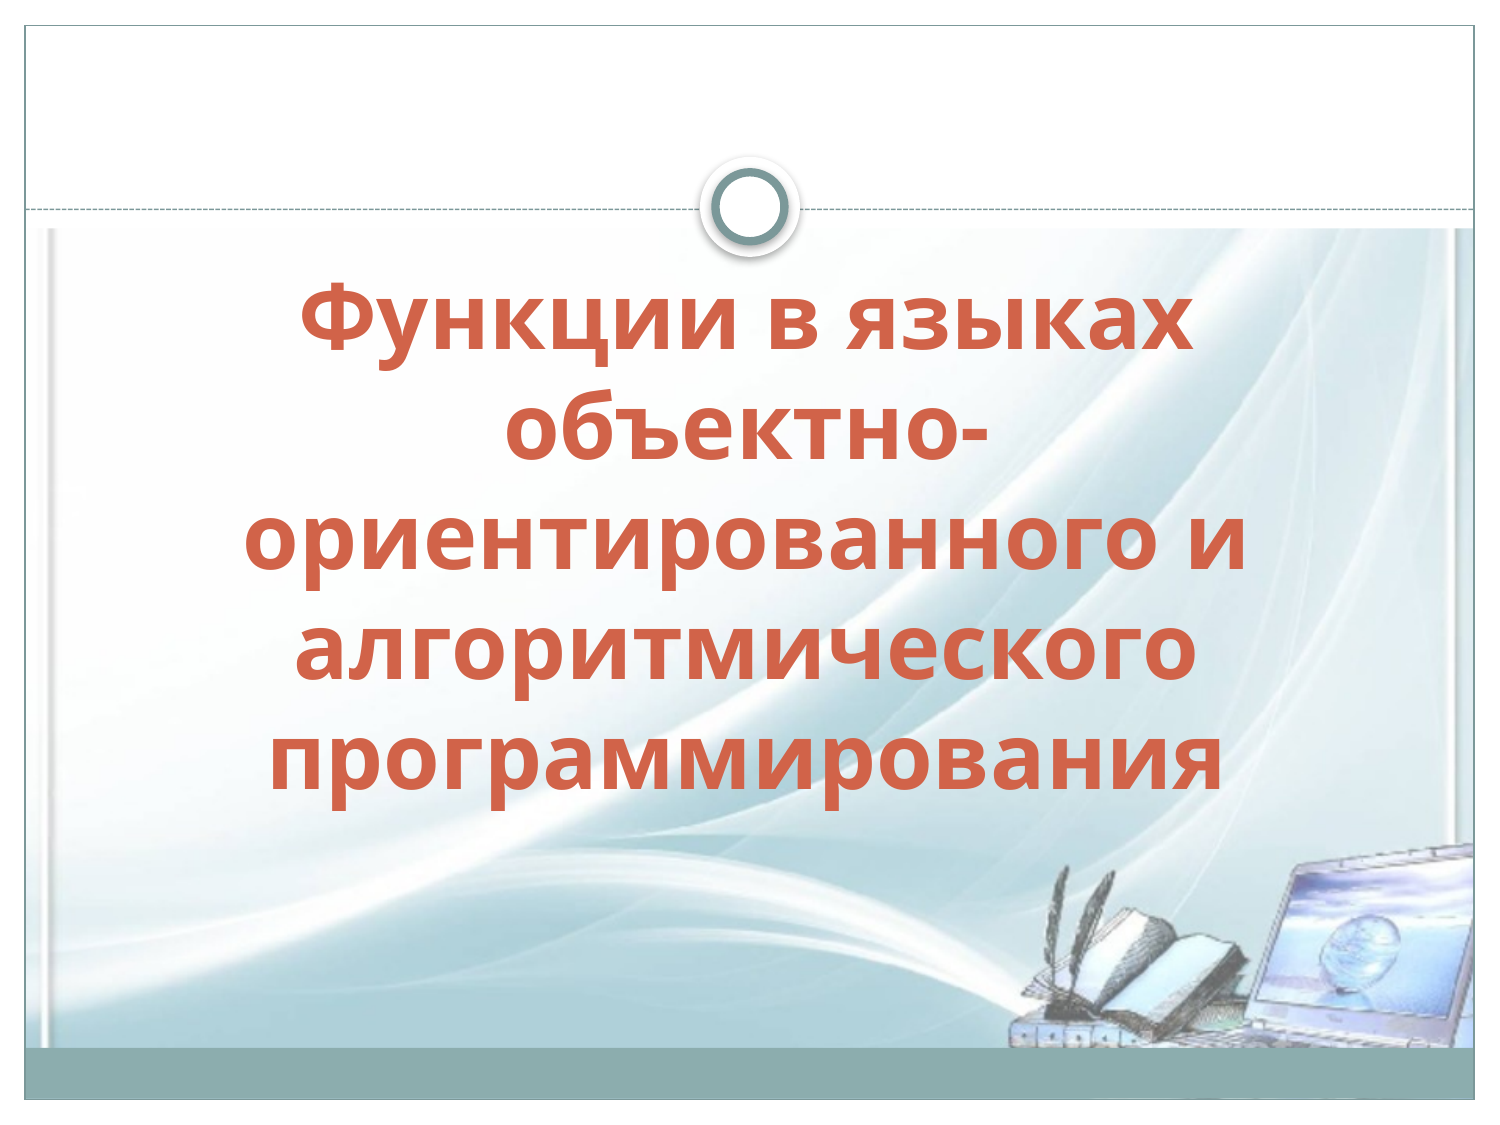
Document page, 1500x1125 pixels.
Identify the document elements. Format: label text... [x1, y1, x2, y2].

list Функции в языках объектно-ориентированного и алгоритмического программирования [49, 250, 1445, 1001]
picture [26, 229, 1473, 1047]
